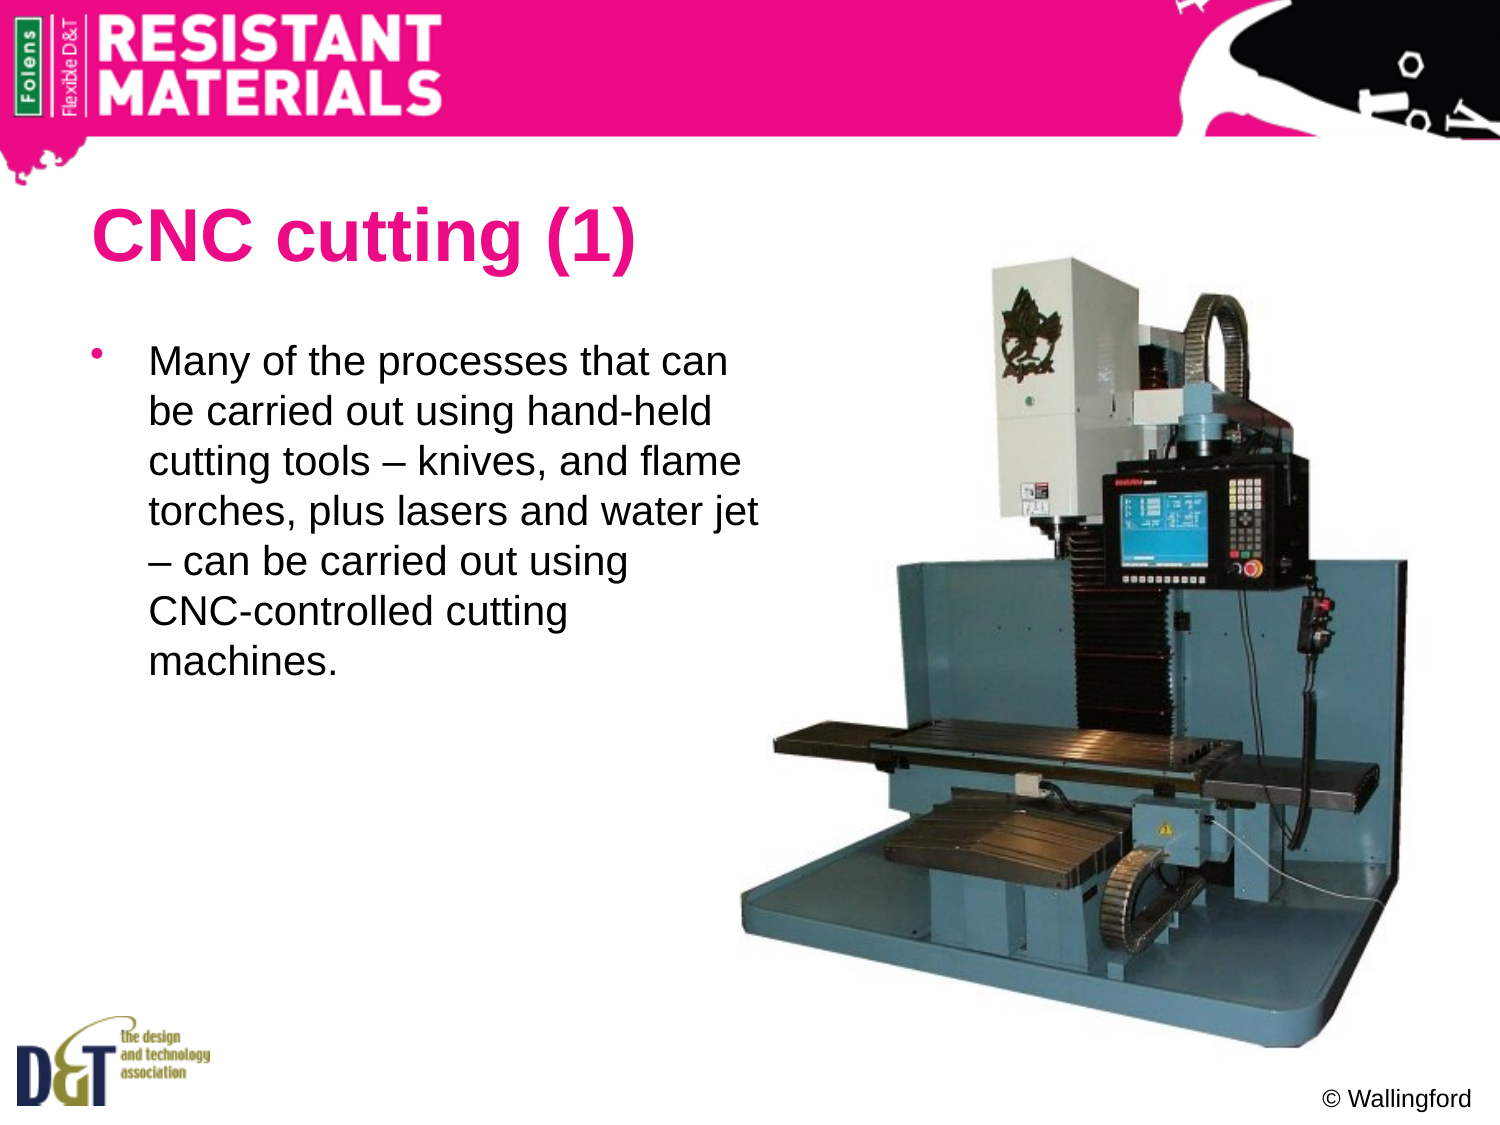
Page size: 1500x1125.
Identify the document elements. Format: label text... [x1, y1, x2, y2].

picture [0, 0, 1500, 1125]
text_box © Wallingford [1257, 1074, 1495, 1125]
title CNC cutting (1) [76, 160, 1427, 301]
list Many of the processes that can be carried out using hand-held cutting tools – knives, and flame torches, plus lasers and water jet – can be carried out using CNC-controlled cutting machines. [75, 326, 709, 1005]
